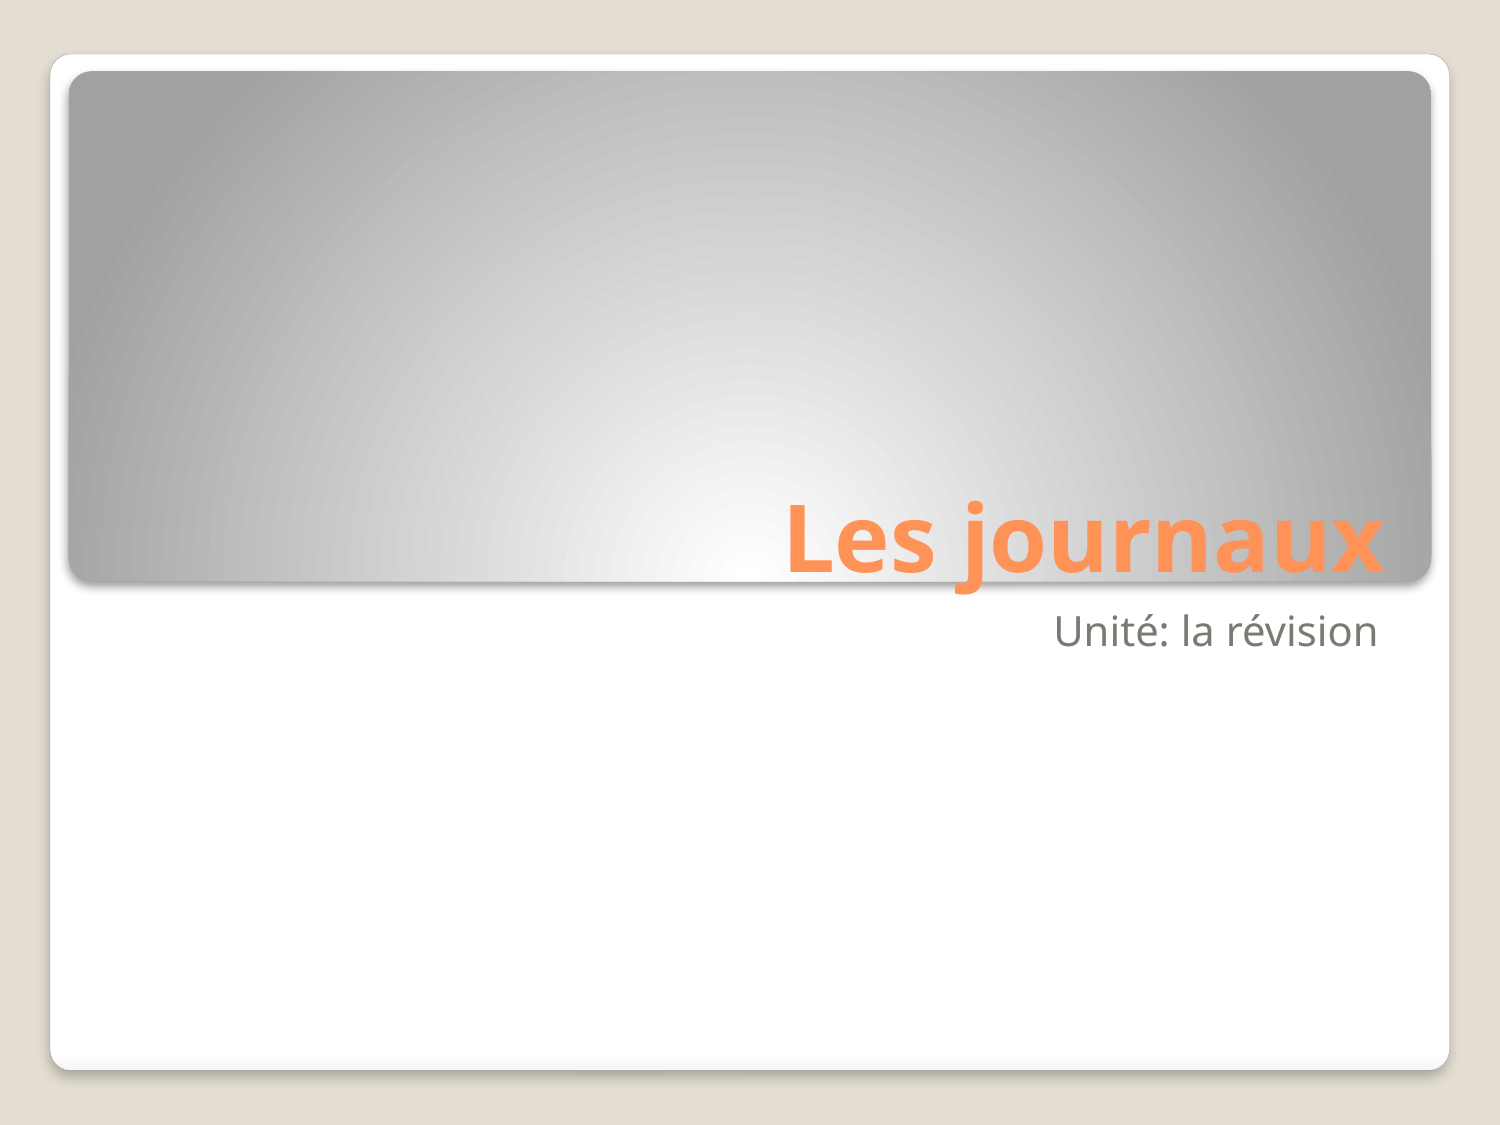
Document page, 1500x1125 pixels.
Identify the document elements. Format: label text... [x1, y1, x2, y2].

title Les journaux [118, 298, 1394, 599]
subtitle Unité: la révision [118, 604, 1394, 755]
